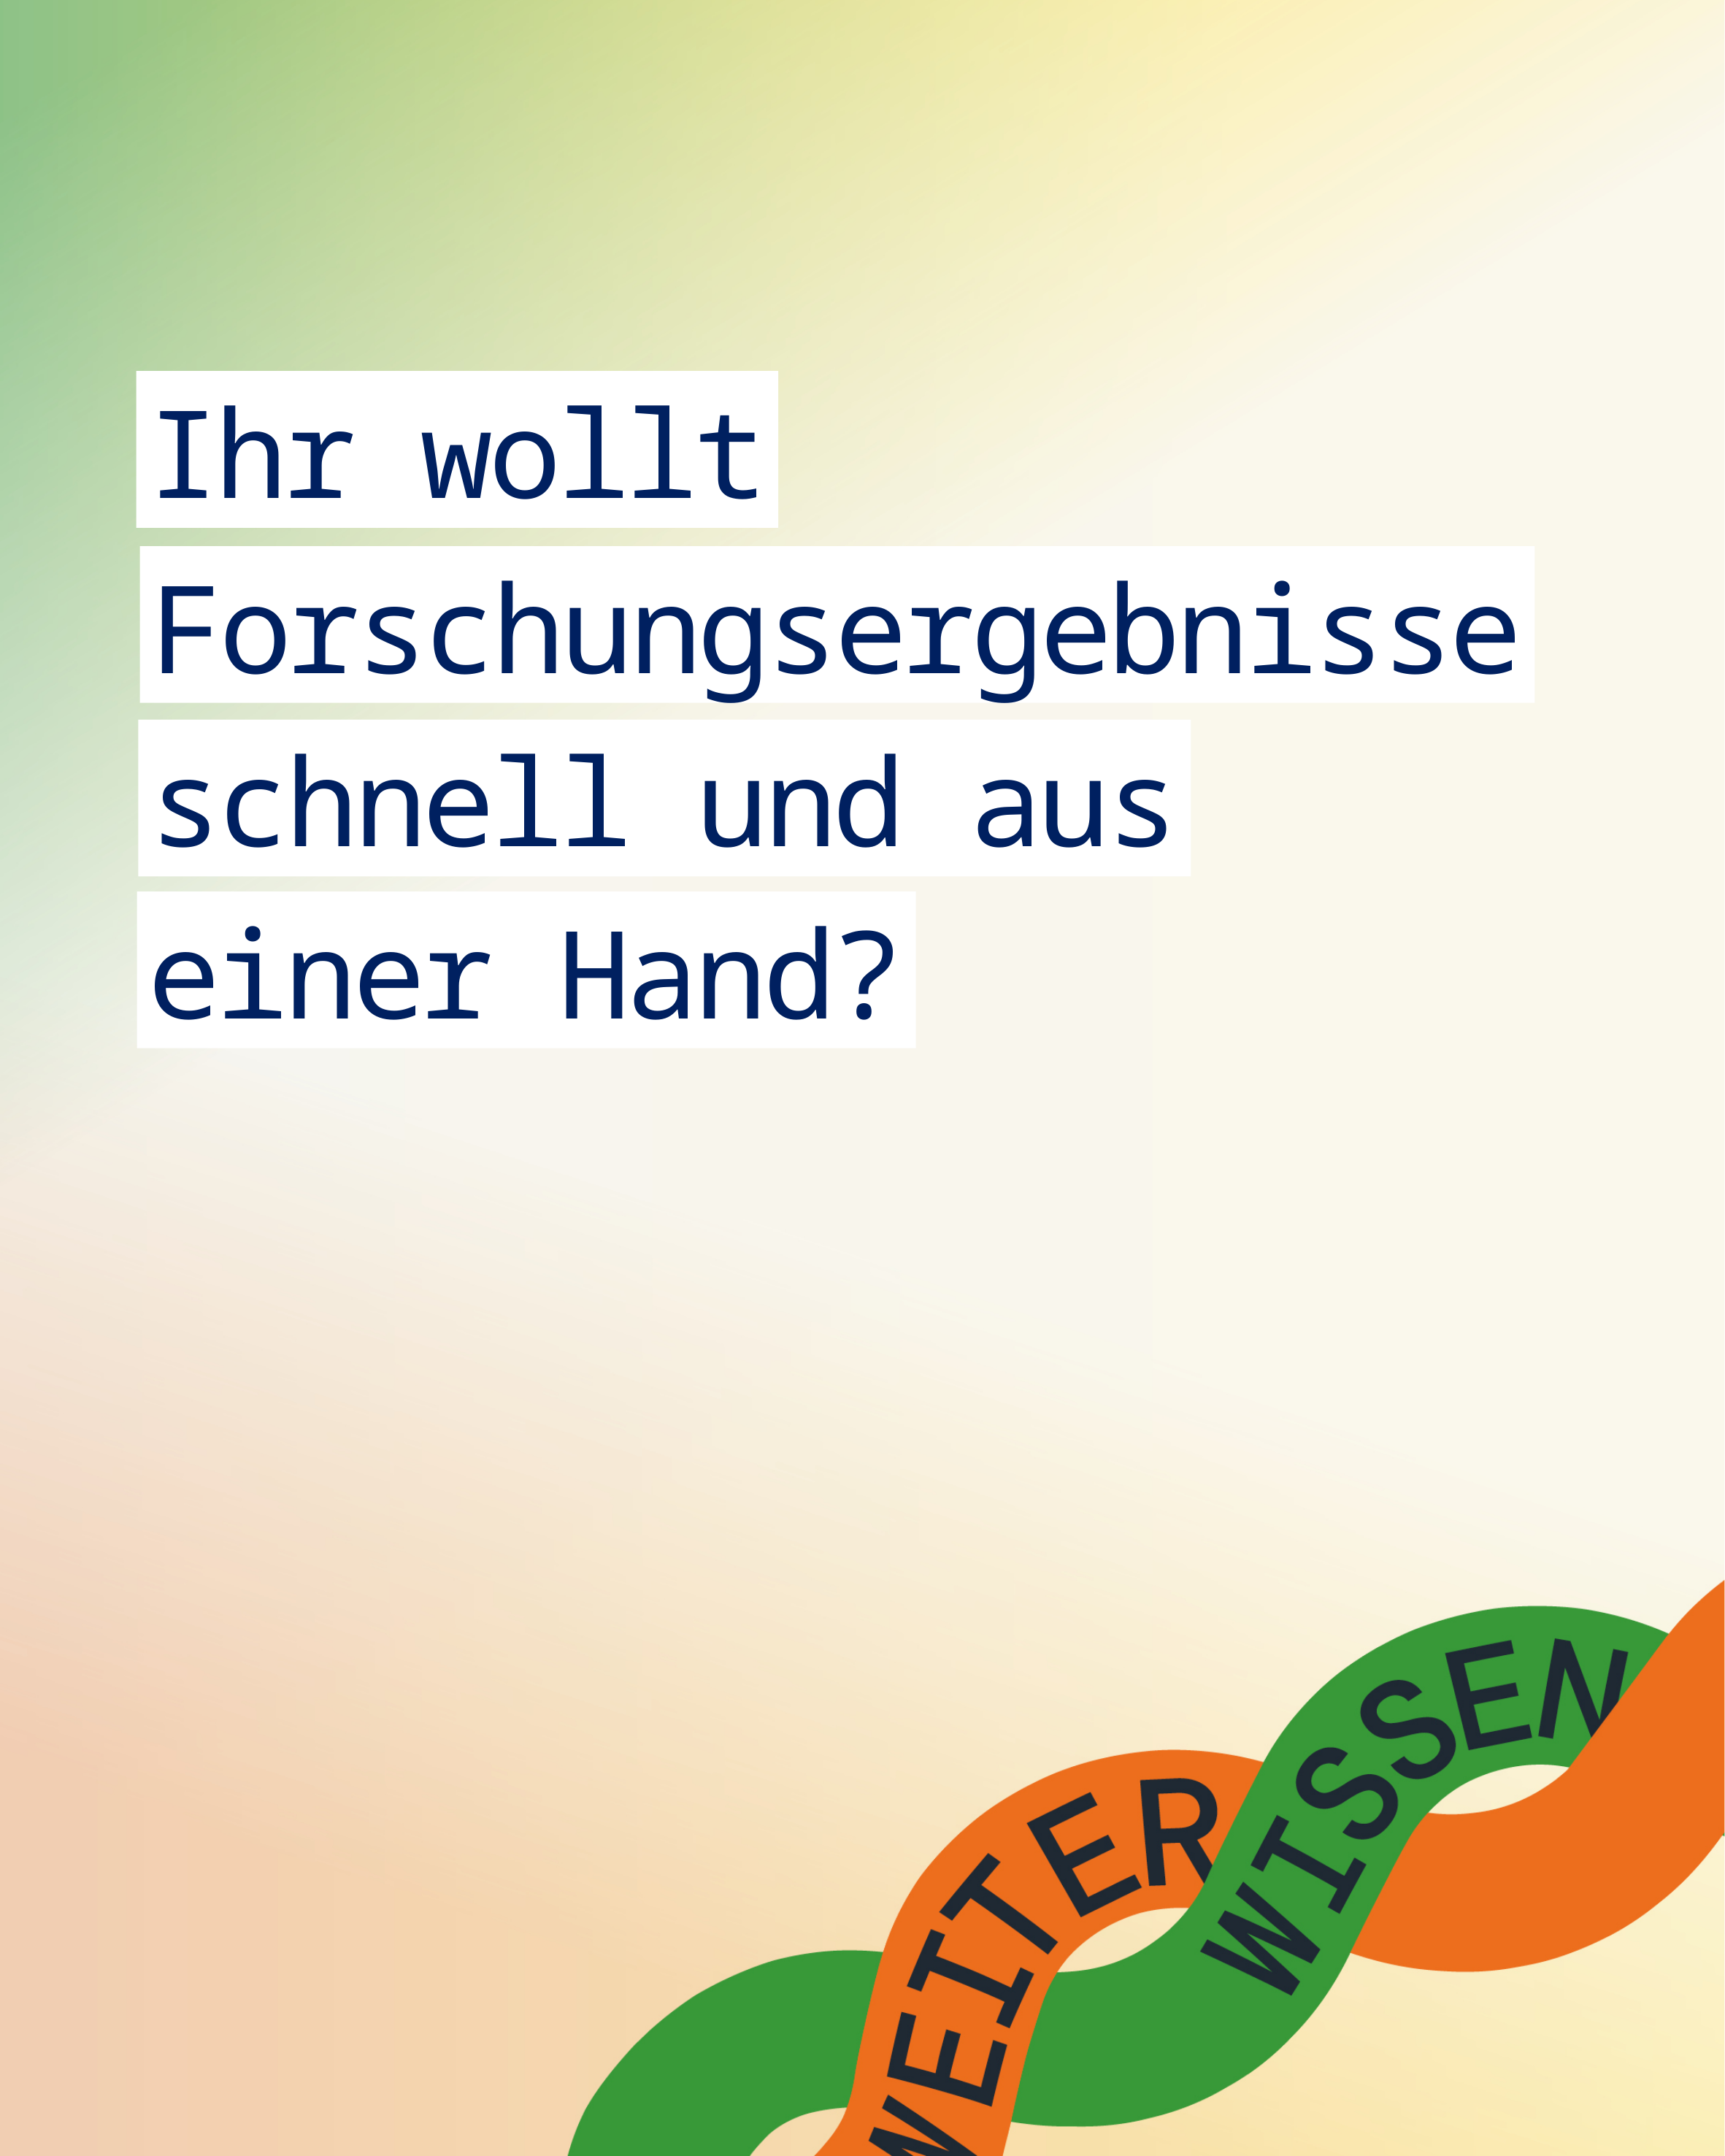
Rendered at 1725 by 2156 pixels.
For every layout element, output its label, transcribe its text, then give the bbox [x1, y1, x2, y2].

text_box Forschungsergebnisse [139, 546, 1535, 703]
picture [0, 0, 1725, 2156]
text_box einer Hand? [137, 891, 916, 1048]
text_box schnell und aus [138, 719, 1191, 877]
text_box Ihr wollt [136, 371, 779, 528]
